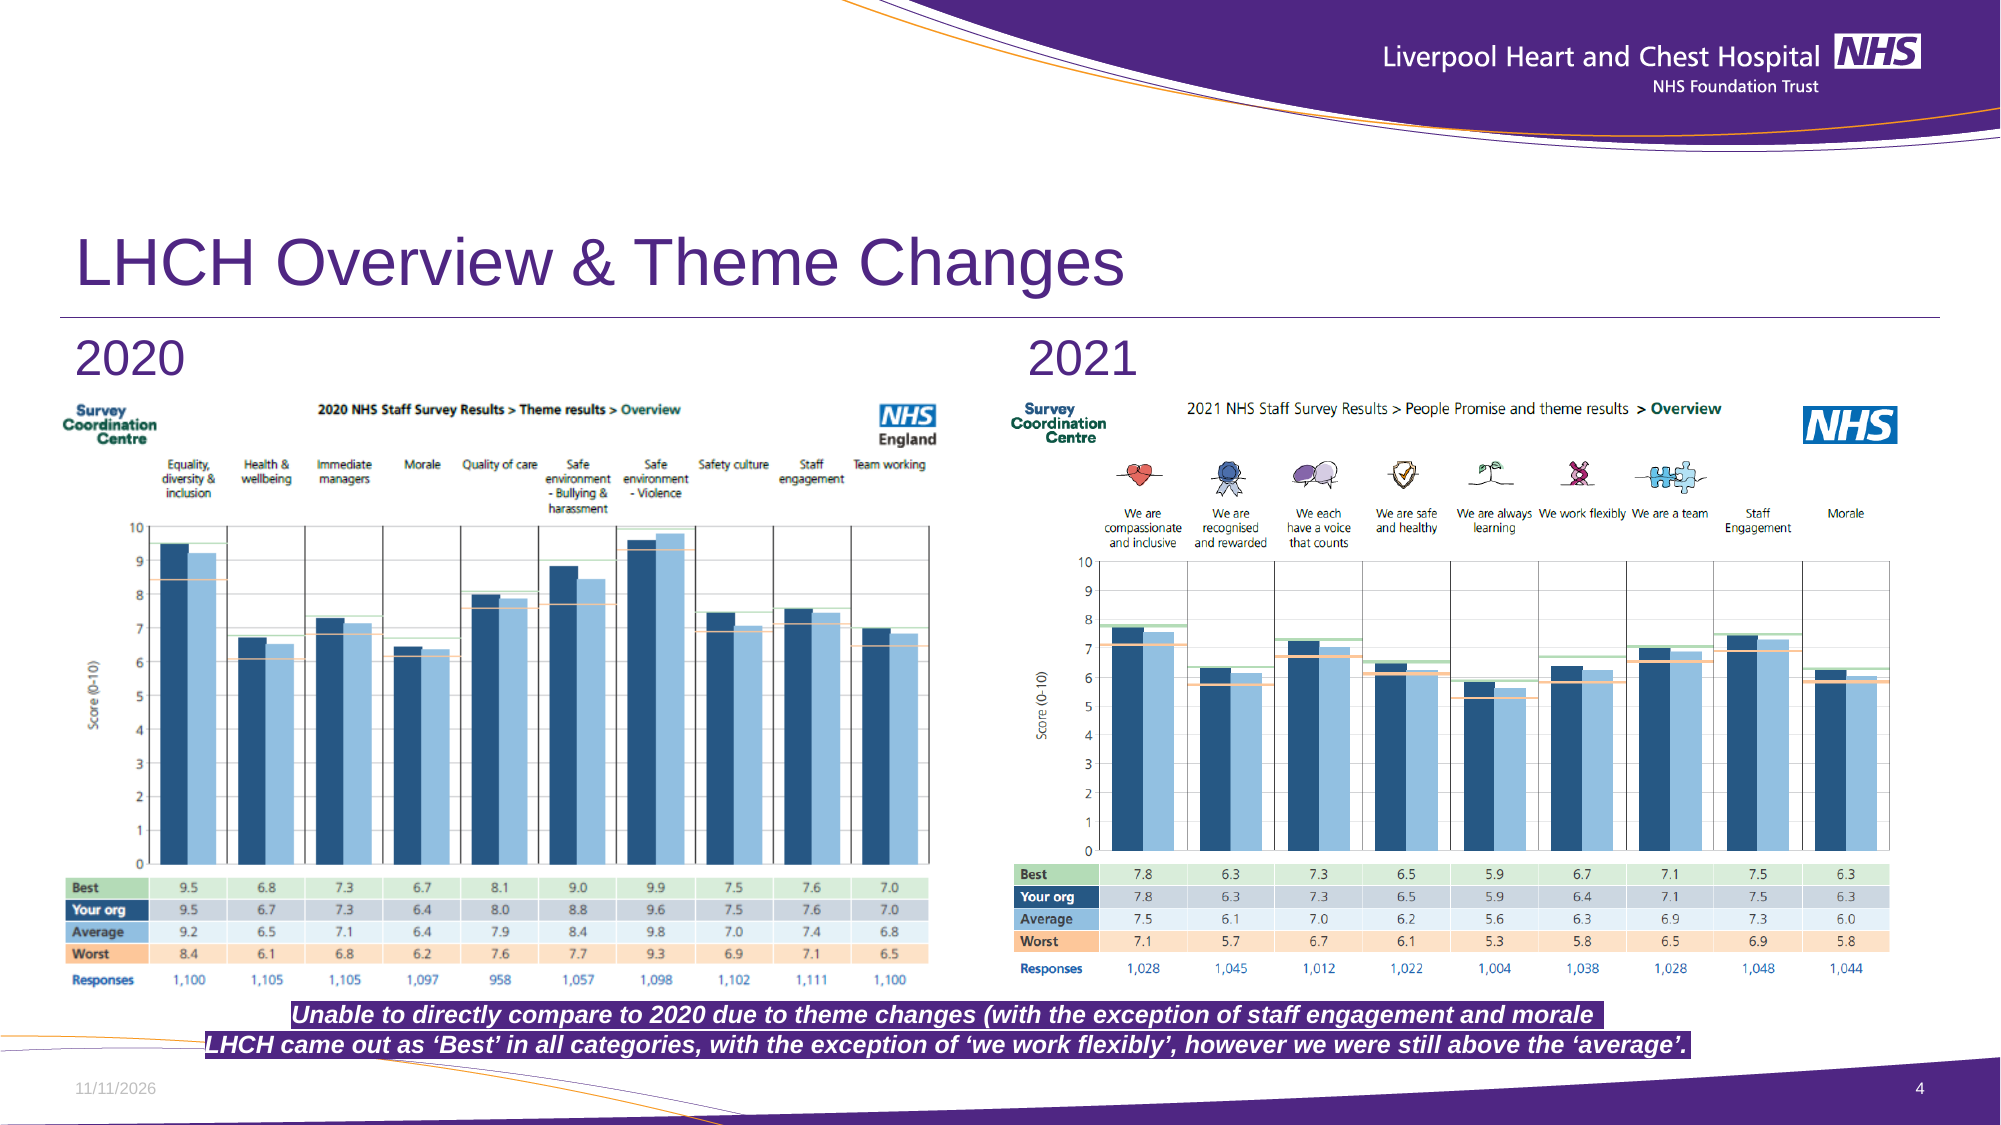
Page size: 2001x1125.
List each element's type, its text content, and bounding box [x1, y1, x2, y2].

picture [0, 0, 2001, 1125]
list 2021 [1012, 331, 1941, 393]
title LHCH Overview & Theme Changes [60, 172, 1941, 308]
list 2020 [59, 331, 984, 393]
text_box Unable to directly compare to 2020 due to theme changes (with the exception of staff engagement and morale LHCH came out as ‘Best’ in all categories, with the exception of ‘we work flexibly’, however we were still above the ‘average’. [77, 991, 1819, 1066]
slide_number 4 [1489, 1058, 1940, 1118]
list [45, 383, 948, 991]
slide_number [60, 1058, 511, 1118]
